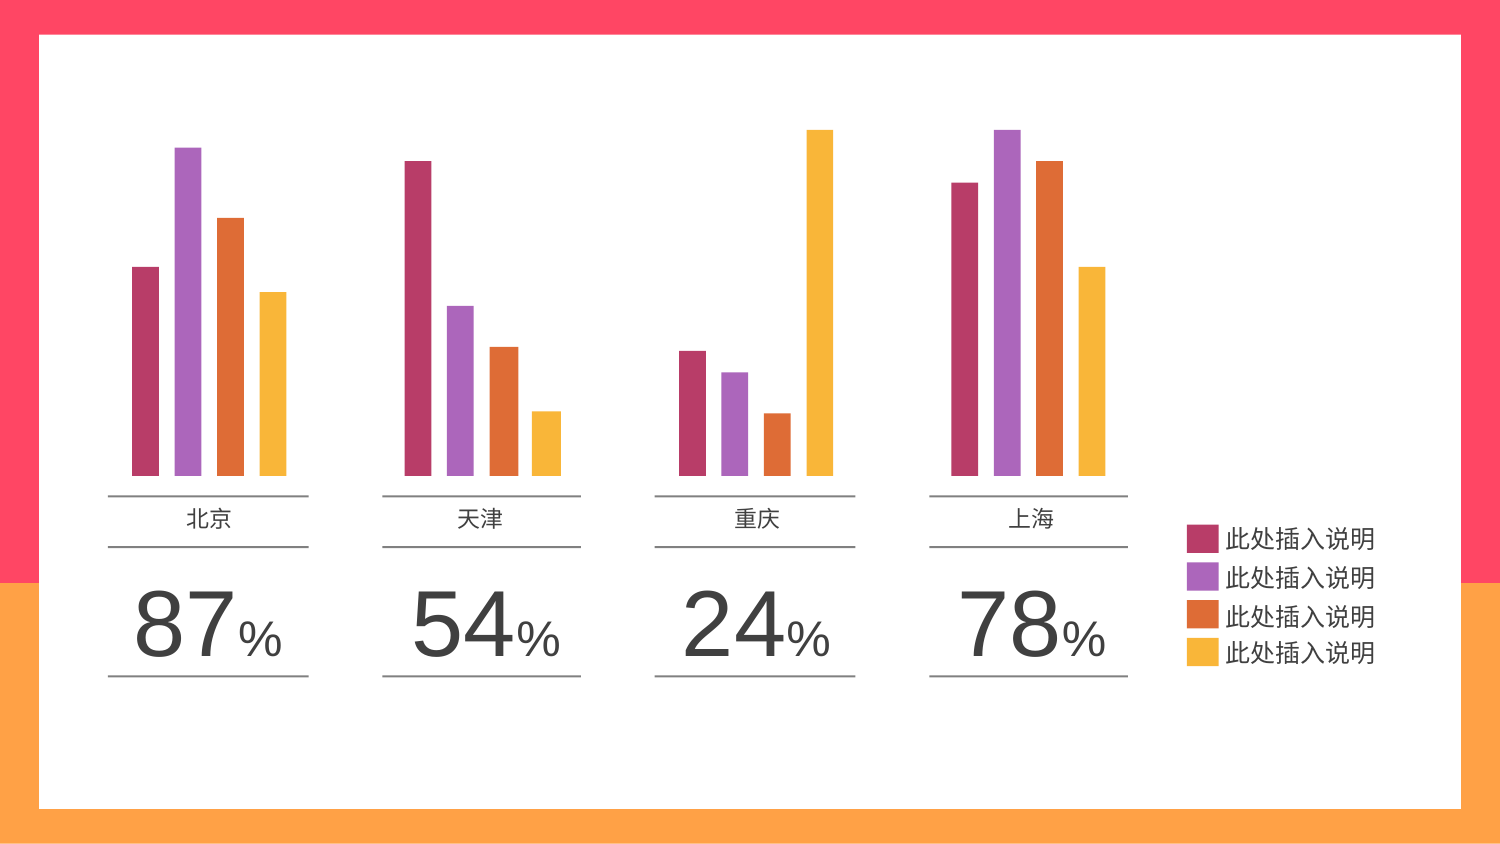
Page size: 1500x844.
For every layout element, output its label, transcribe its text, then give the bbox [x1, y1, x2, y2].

text_box [1186, 600, 1214, 629]
text_box [1036, 161, 1063, 476]
text_box 重庆 [680, 497, 835, 540]
text_box 此处插入说明 [1214, 556, 1456, 595]
text_box [1078, 266, 1106, 476]
text_box 此处插入说明 [1214, 595, 1456, 632]
text_box 87% [107, 554, 309, 683]
text_box [679, 350, 706, 476]
text_box 天津 [403, 497, 558, 540]
text_box [0, 583, 1500, 844]
text_box [489, 346, 519, 476]
text_box [132, 266, 159, 476]
text_box [1186, 524, 1214, 553]
text_box [446, 305, 474, 476]
text_box 上海 [954, 497, 1109, 540]
text_box [763, 413, 791, 476]
text_box [217, 217, 244, 476]
text_box 78% [931, 554, 1133, 683]
text_box [721, 372, 749, 476]
text_box [951, 182, 979, 476]
text_box [531, 411, 561, 476]
text_box [806, 129, 834, 476]
text_box [404, 161, 432, 476]
text_box 24% [656, 554, 857, 683]
text_box [1186, 637, 1214, 667]
text_box 54% [385, 554, 587, 683]
text_box [0, 0, 1500, 583]
text_box [1186, 562, 1214, 591]
text_box [39, 34, 1461, 809]
text_box [174, 147, 202, 476]
text_box 此处插入说明 [1214, 632, 1456, 674]
text_box 此处插入说明 [1214, 518, 1456, 556]
text_box 北京 [132, 497, 287, 540]
text_box [993, 129, 1021, 476]
text_box [259, 292, 287, 476]
